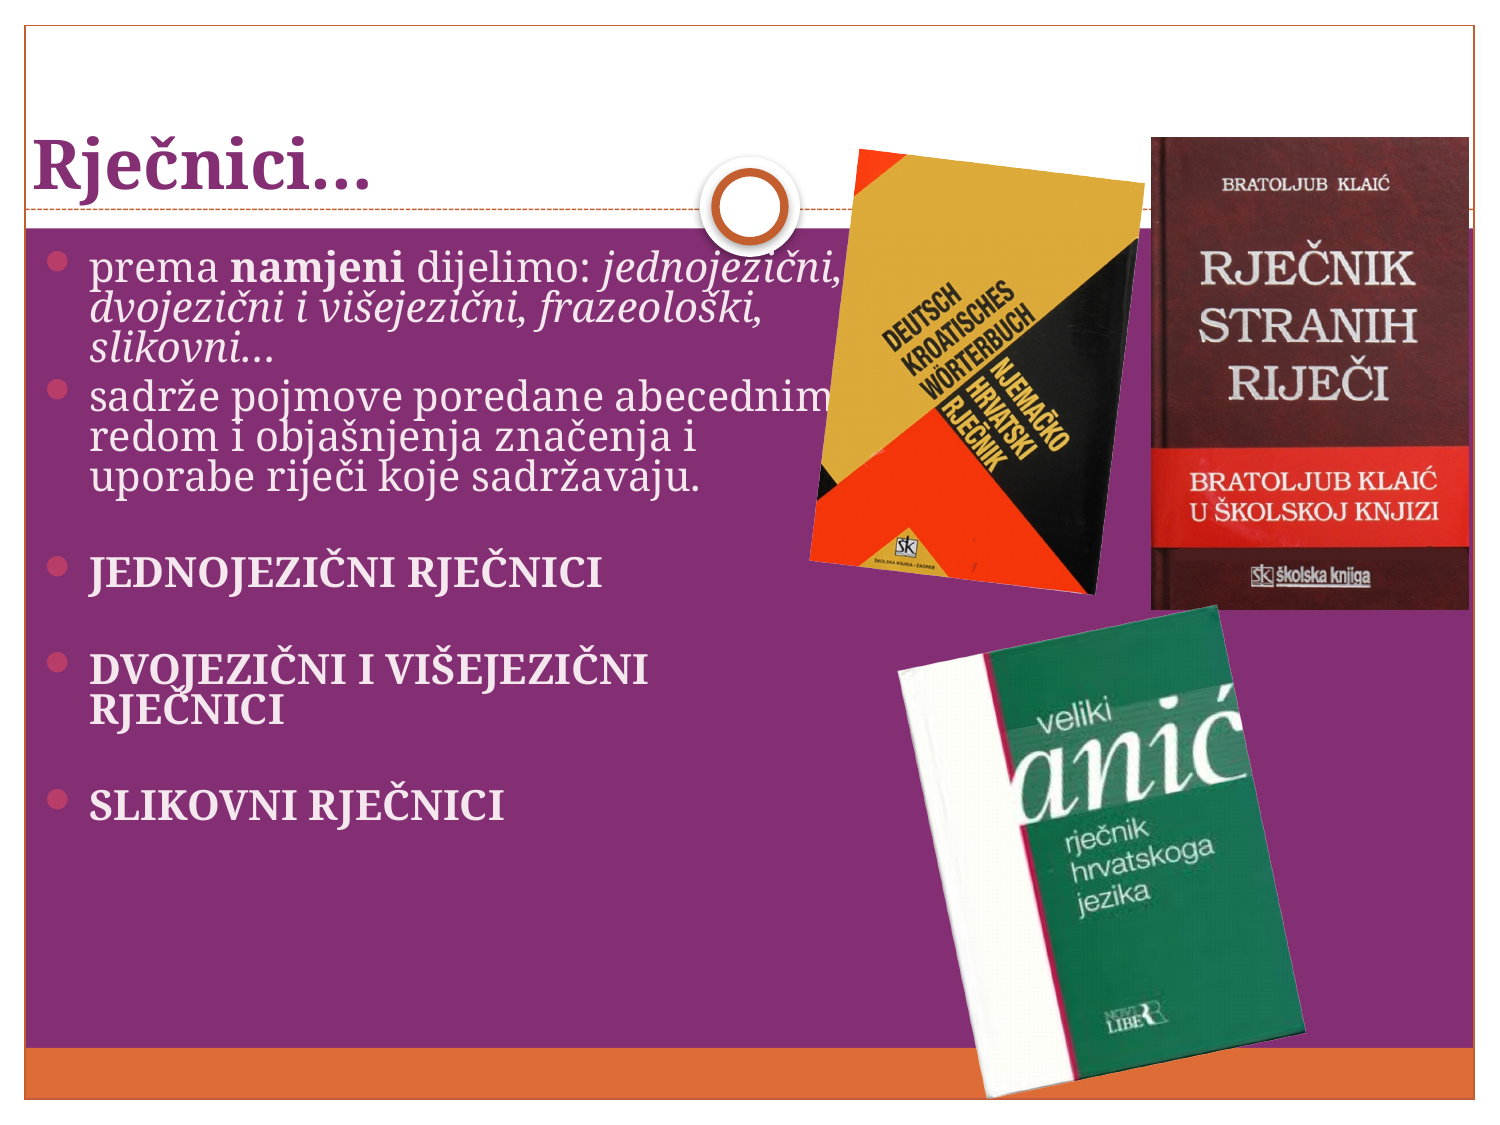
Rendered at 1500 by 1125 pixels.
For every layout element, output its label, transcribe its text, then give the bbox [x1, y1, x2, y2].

picture [810, 149, 1144, 595]
picture [898, 136, 1469, 1098]
list prema namjeni dijelimo: jednojezični, dvojezični i višejezični, frazeološki, slikovni… sadrže pojmove poredane abecednim redom i objašnjenja značenja i uporabe riječi koje sadržavaju. JEDNOJEZIČNI RJEČNICI DVOJEZIČNI I VIŠEJEZIČNI RJEČNICI SLIKOVNI RJEČNICI [29, 243, 868, 894]
title Rječnici… [17, 66, 1370, 211]
